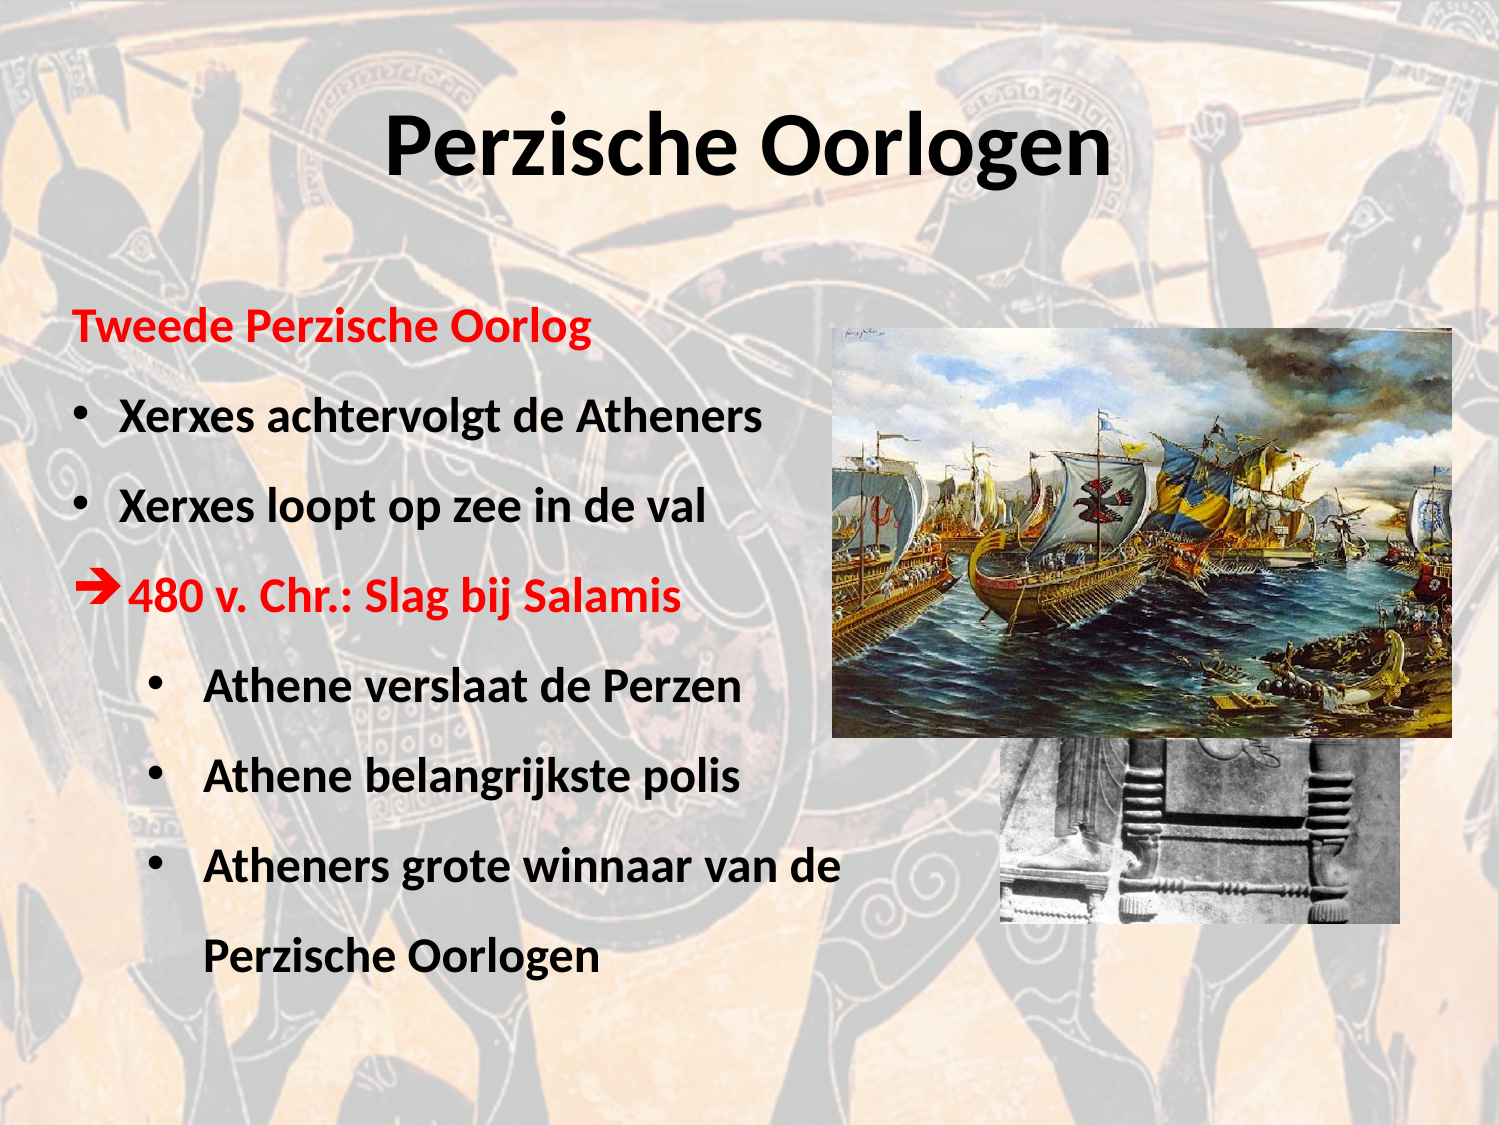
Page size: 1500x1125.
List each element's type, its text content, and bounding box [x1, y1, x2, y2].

text_box Tweede Perzische Oorlog Xerxes achtervolgt de Atheners Xerxes loopt op zee in de val 480 v. Chr.: Slag bij Salamis Athene verslaat de Perzen Athene belangrijkste polis Atheners grote winnaar van de Perzische Oorlogen [57, 255, 979, 991]
picture [832, 328, 1452, 739]
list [999, 746, 1400, 924]
title Perzische Oorlogen [75, 45, 1425, 233]
